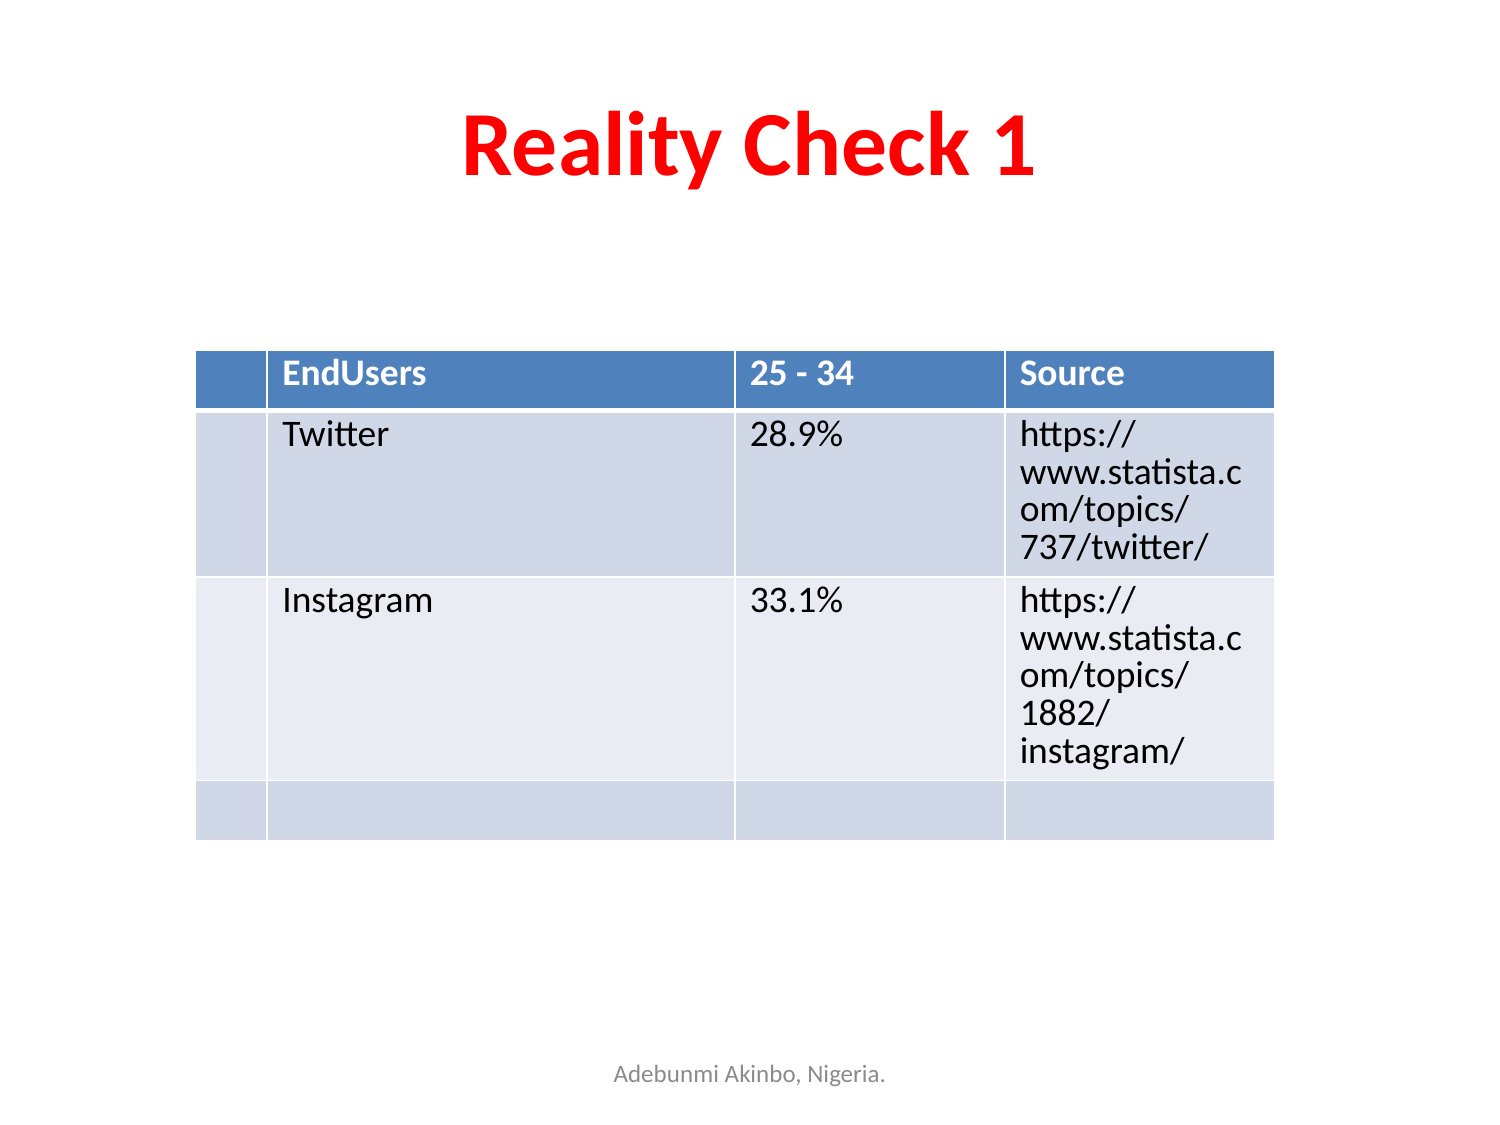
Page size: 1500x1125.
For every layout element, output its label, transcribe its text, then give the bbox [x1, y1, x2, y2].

table_cell https://www.statista.com/topics/1882/instagram/ [1006, 578, 1274, 780]
table_header Source [1006, 351, 1274, 408]
table_cell [196, 781, 266, 840]
table_cell Instagram [268, 578, 734, 780]
table_cell [1006, 781, 1274, 840]
table_cell [268, 781, 734, 840]
table_cell 33.1% [736, 578, 1004, 780]
table_cell https://www.statista.com/topics/737/twitter/ [1006, 413, 1274, 576]
title Reality Check 1 [75, 45, 1425, 233]
table_header EndUsers [268, 351, 734, 408]
footer Adebunmi Akinbo, Nigeria. [512, 1042, 988, 1103]
table_header 25 - 34 [736, 351, 1004, 408]
table_cell [196, 413, 266, 576]
table_cell [196, 578, 266, 780]
table_cell 28.9% [736, 413, 1004, 576]
table_cell Twitter [268, 413, 734, 576]
table_cell [736, 781, 1004, 840]
table_header [196, 351, 266, 408]
